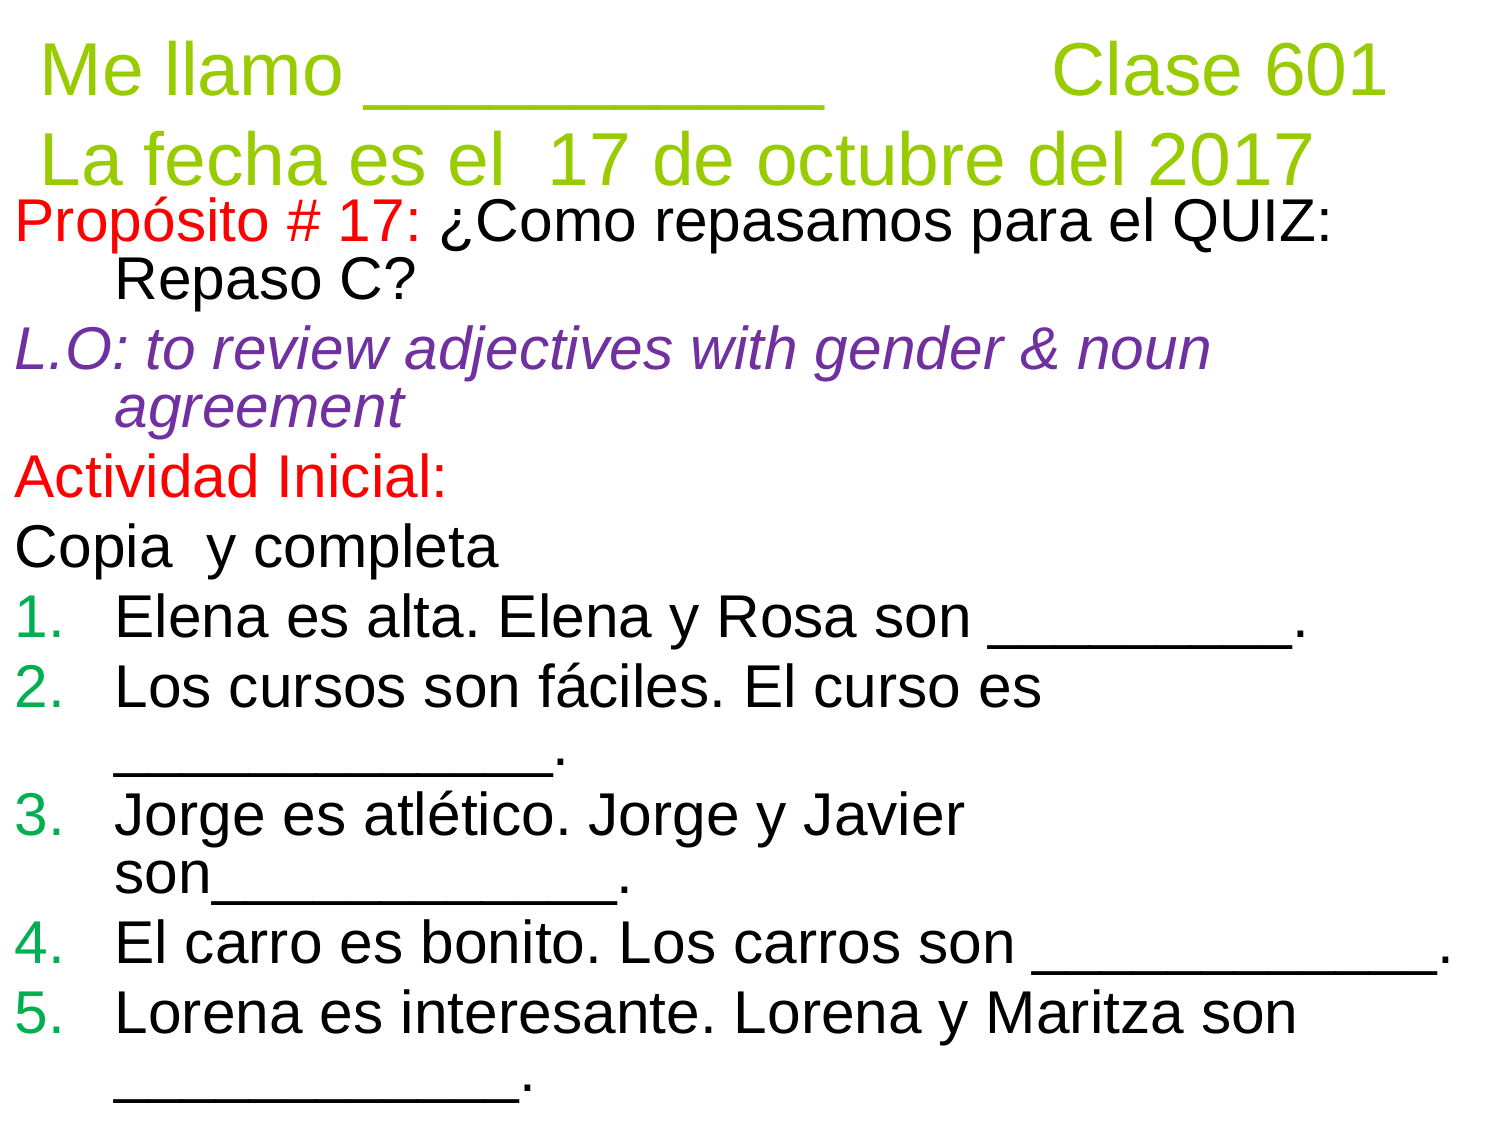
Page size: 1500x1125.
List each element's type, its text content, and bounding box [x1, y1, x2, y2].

text_box Propósito # 17: ¿Como repasamos para el QUIZ: Repaso C? L.O: to review adjectives with gender & noun agreement Actividad Inicial: Copia y completa Elena es alta. Elena y Rosa son _________. Los cursos son fáciles. El curso es _____________. Jorge es atlético. Jorge y Javier son____________. El carro es bonito. Los carros son ____________. Lorena es interesante. Lorena y Maritza son ____________. [0, 187, 1500, 1038]
text_box Me llamo ___________ Clase 601 La fecha es el 17 de octubre del 2017 [24, 12, 1475, 187]
